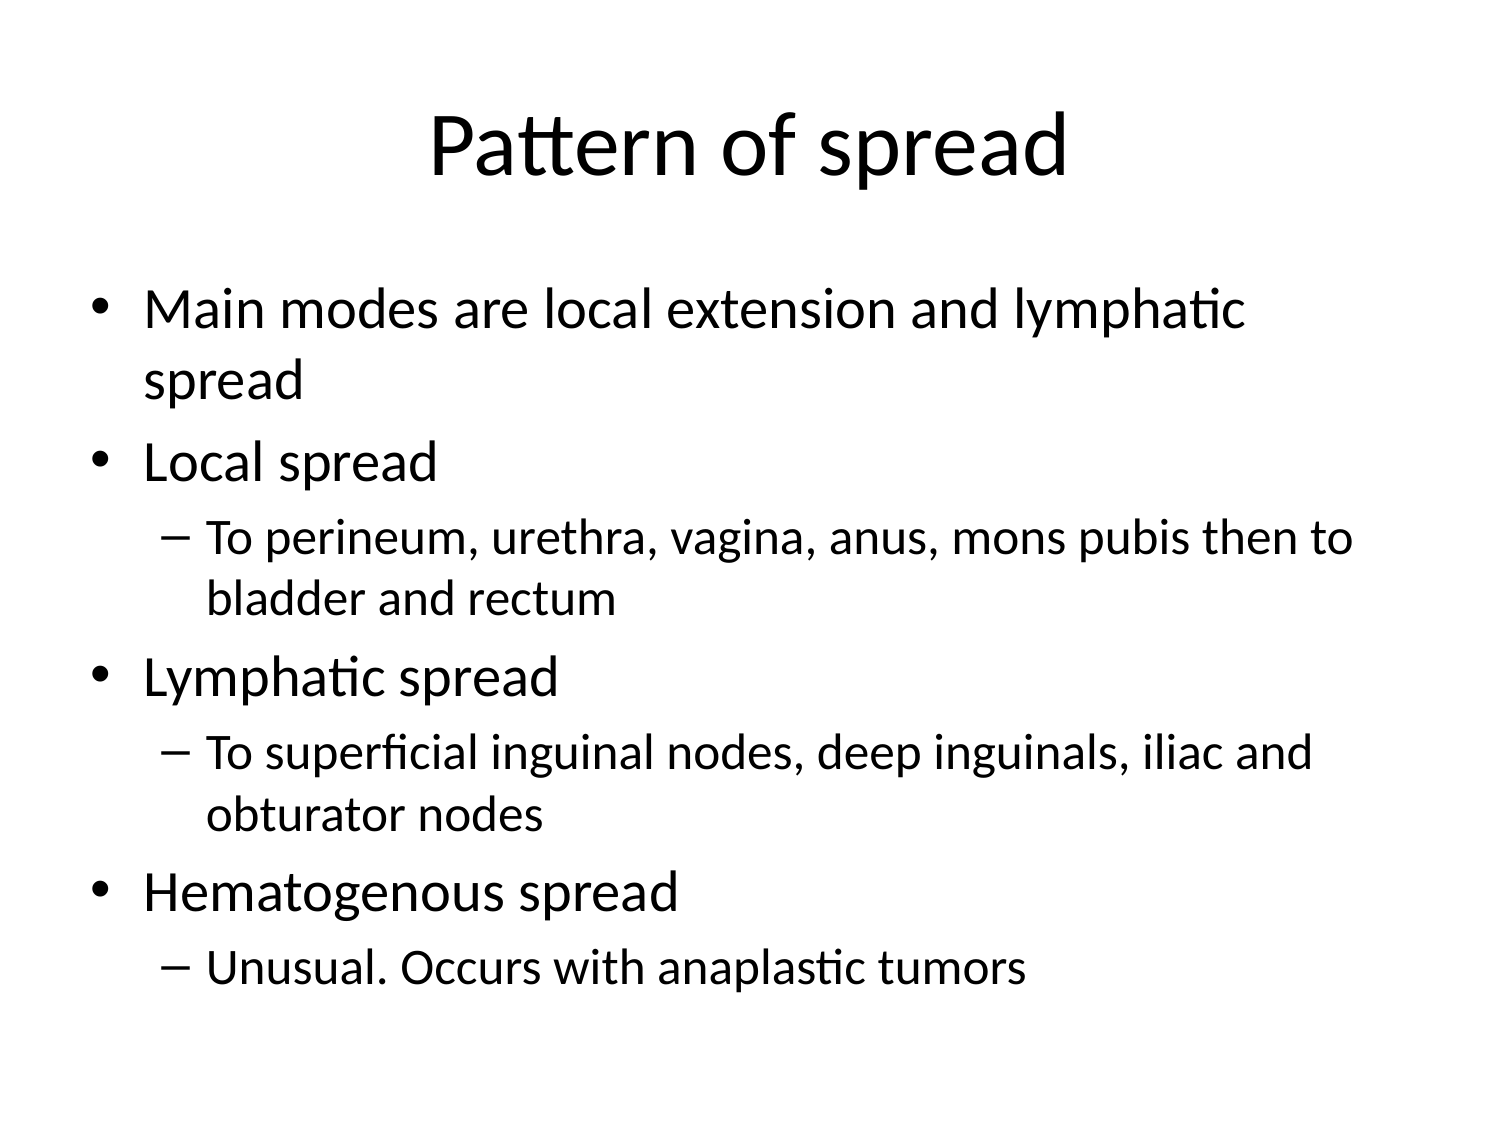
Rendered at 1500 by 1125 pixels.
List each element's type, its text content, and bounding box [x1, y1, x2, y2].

title Pattern of spread [75, 45, 1425, 233]
list Main modes are local extension and lymphatic spread Local spread To perineum, urethra, vagina, anus, mons pubis then to bladder and rectum Lymphatic spread To superficial inguinal nodes, deep inguinals, iliac and obturator nodes Hematogenous spread Unusual. Occurs with anaplastic tumors [75, 262, 1425, 1005]
